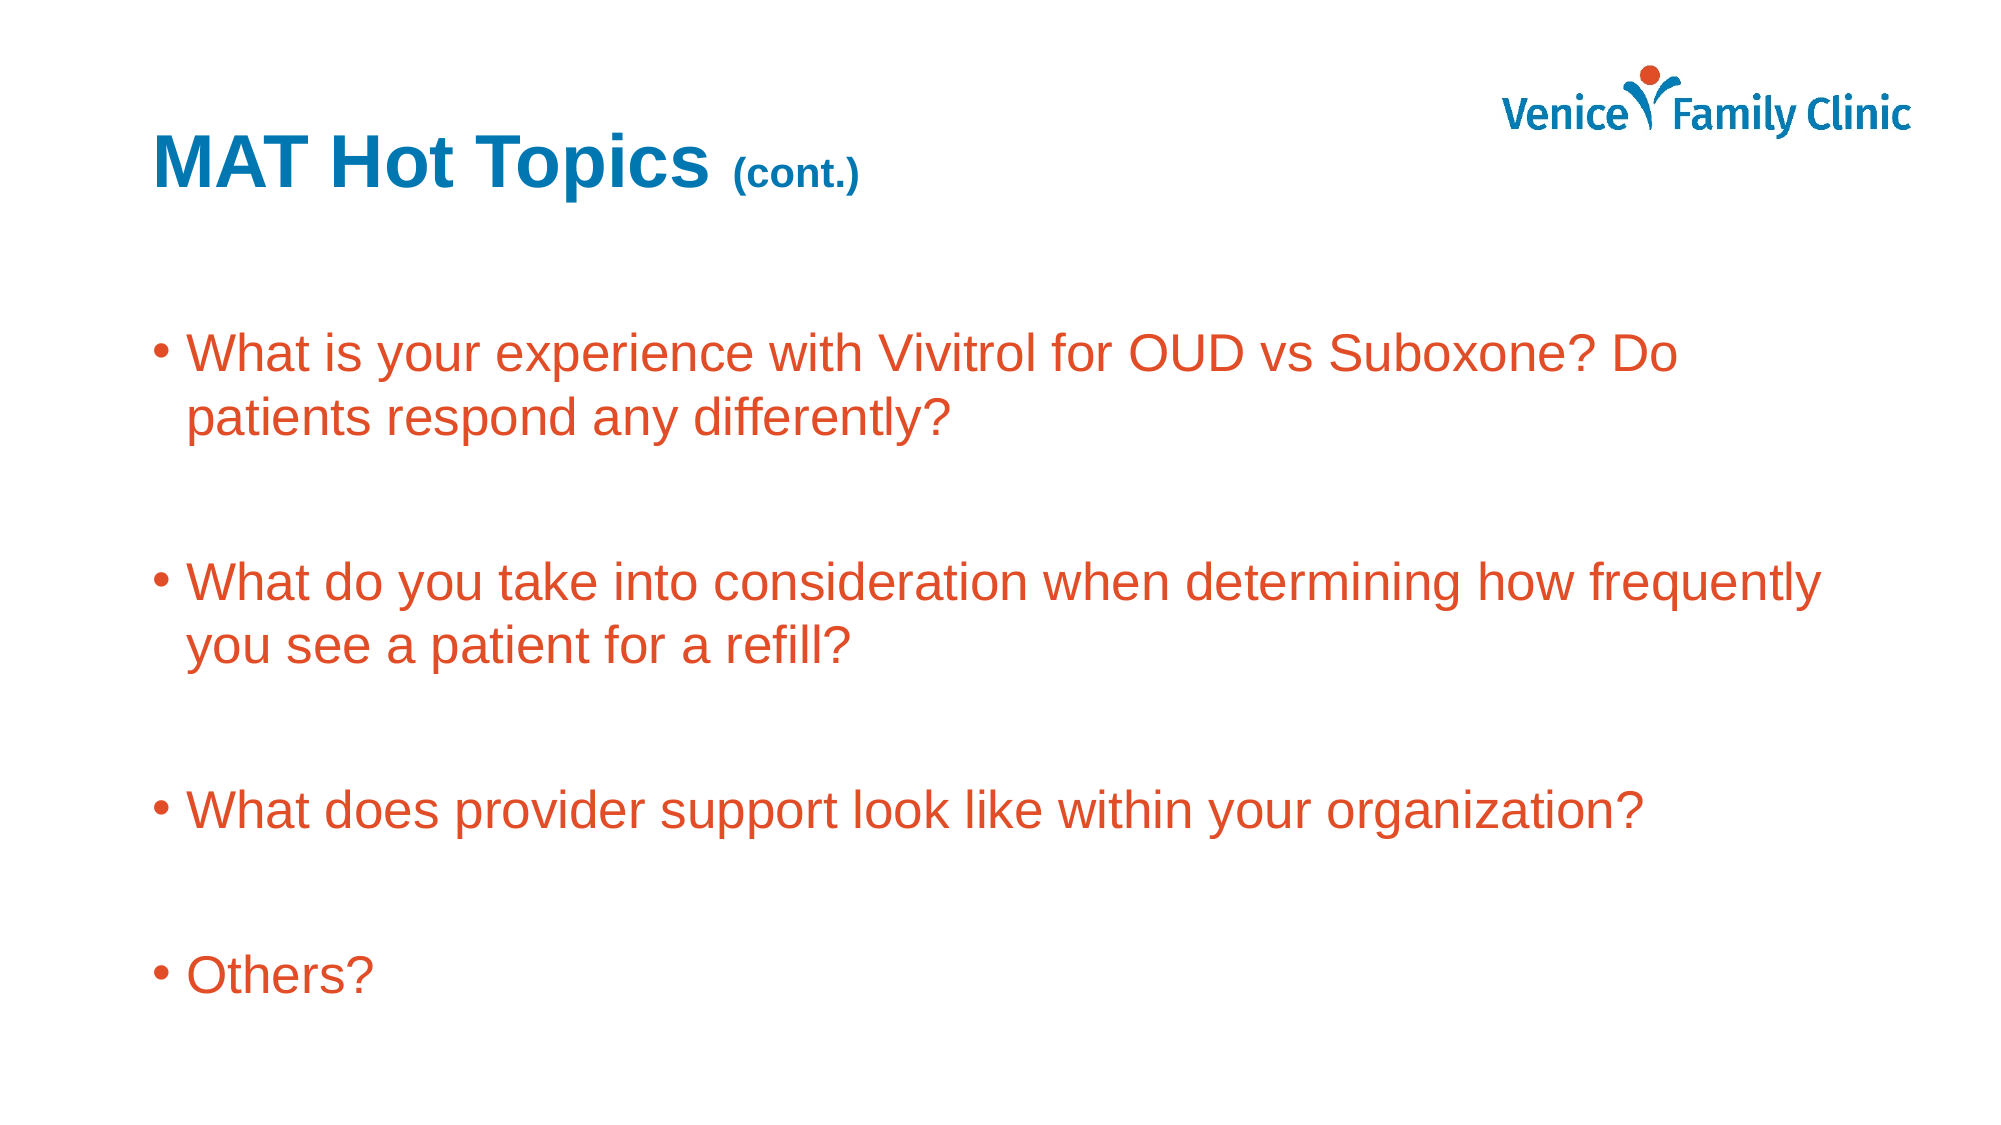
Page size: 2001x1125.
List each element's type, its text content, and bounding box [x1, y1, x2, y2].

list What is your experience with Vivitrol for OUD vs Suboxone? Do patients respond any differently? What do you take into consideration when determining how frequently you see a patient for a refill? What does provider support look like within your organization? Others? [137, 311, 1863, 1019]
title MAT Hot Topics (cont.) [137, 75, 1652, 253]
picture [1497, 59, 1916, 144]
